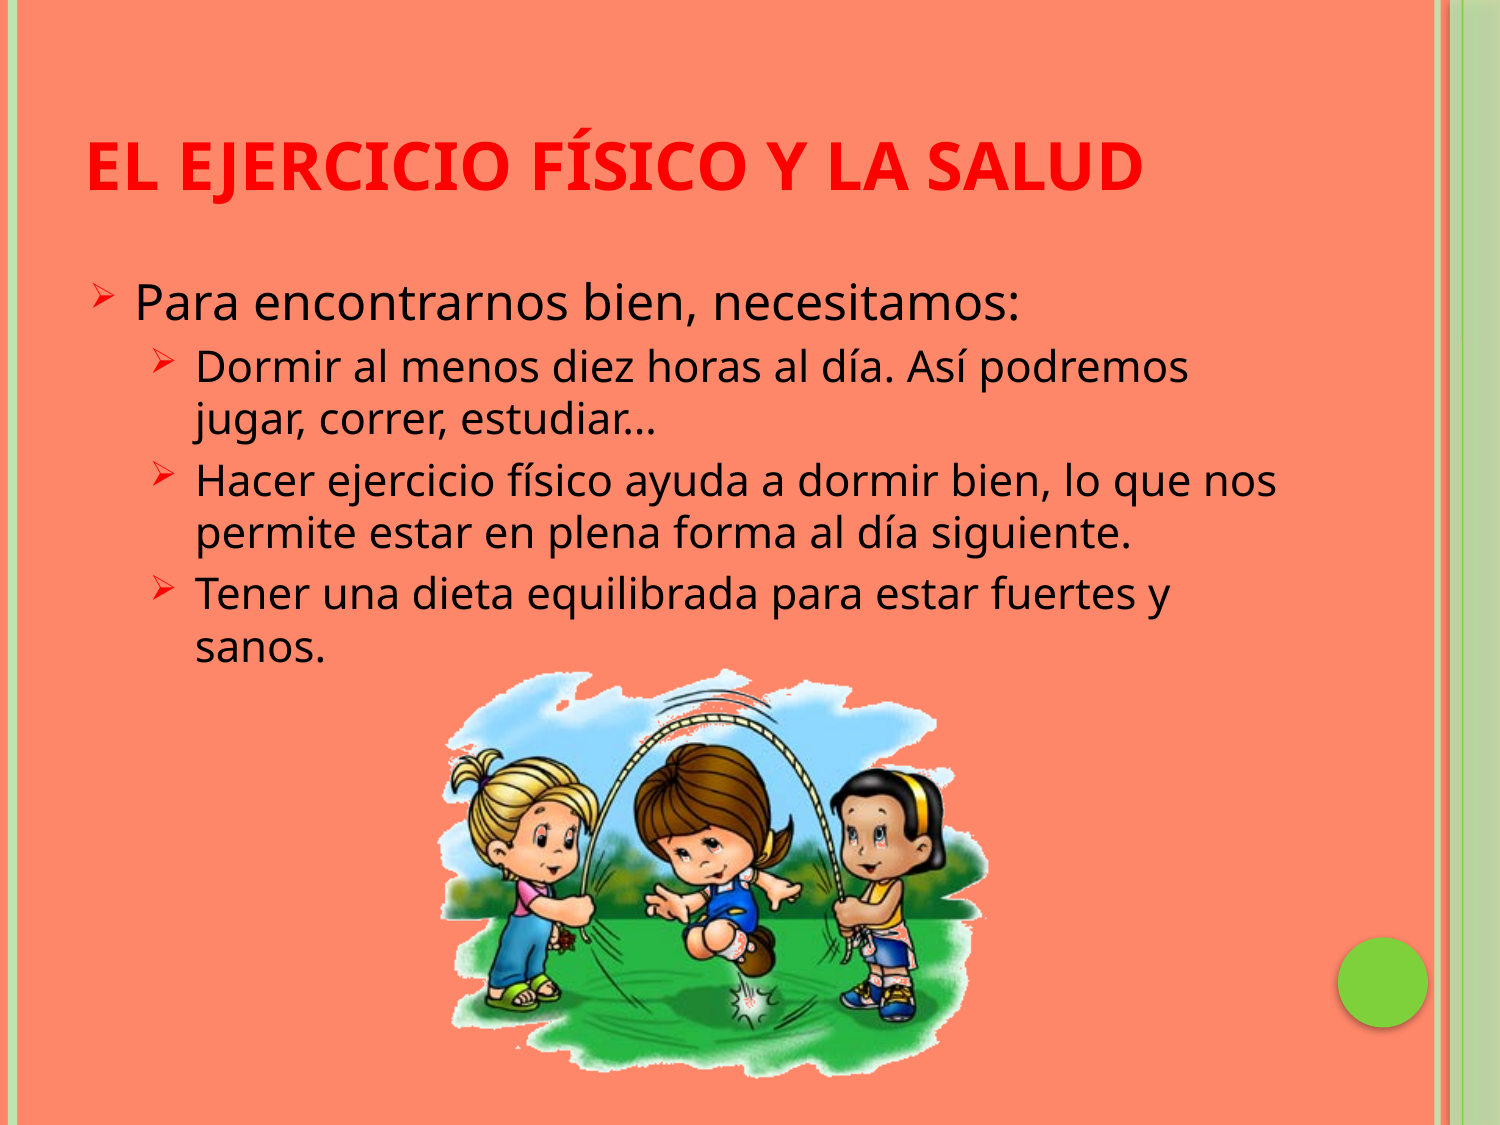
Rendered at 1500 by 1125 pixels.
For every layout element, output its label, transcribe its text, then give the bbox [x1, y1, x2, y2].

list Para encontrarnos bien, necesitamos: Dormir al menos diez horas al día. Así podremos jugar, correr, estudiar… Hacer ejercicio físico ayuda a dormir bien, lo que nos permite estar en plena forma al día siguiente. Tener una dieta equilibrada para estar fuertes y sanos. [75, 262, 1300, 1062]
title EL EJERCICIO FÍSICO Y LA SALUD [70, 23, 1379, 211]
picture [386, 643, 1013, 1094]
